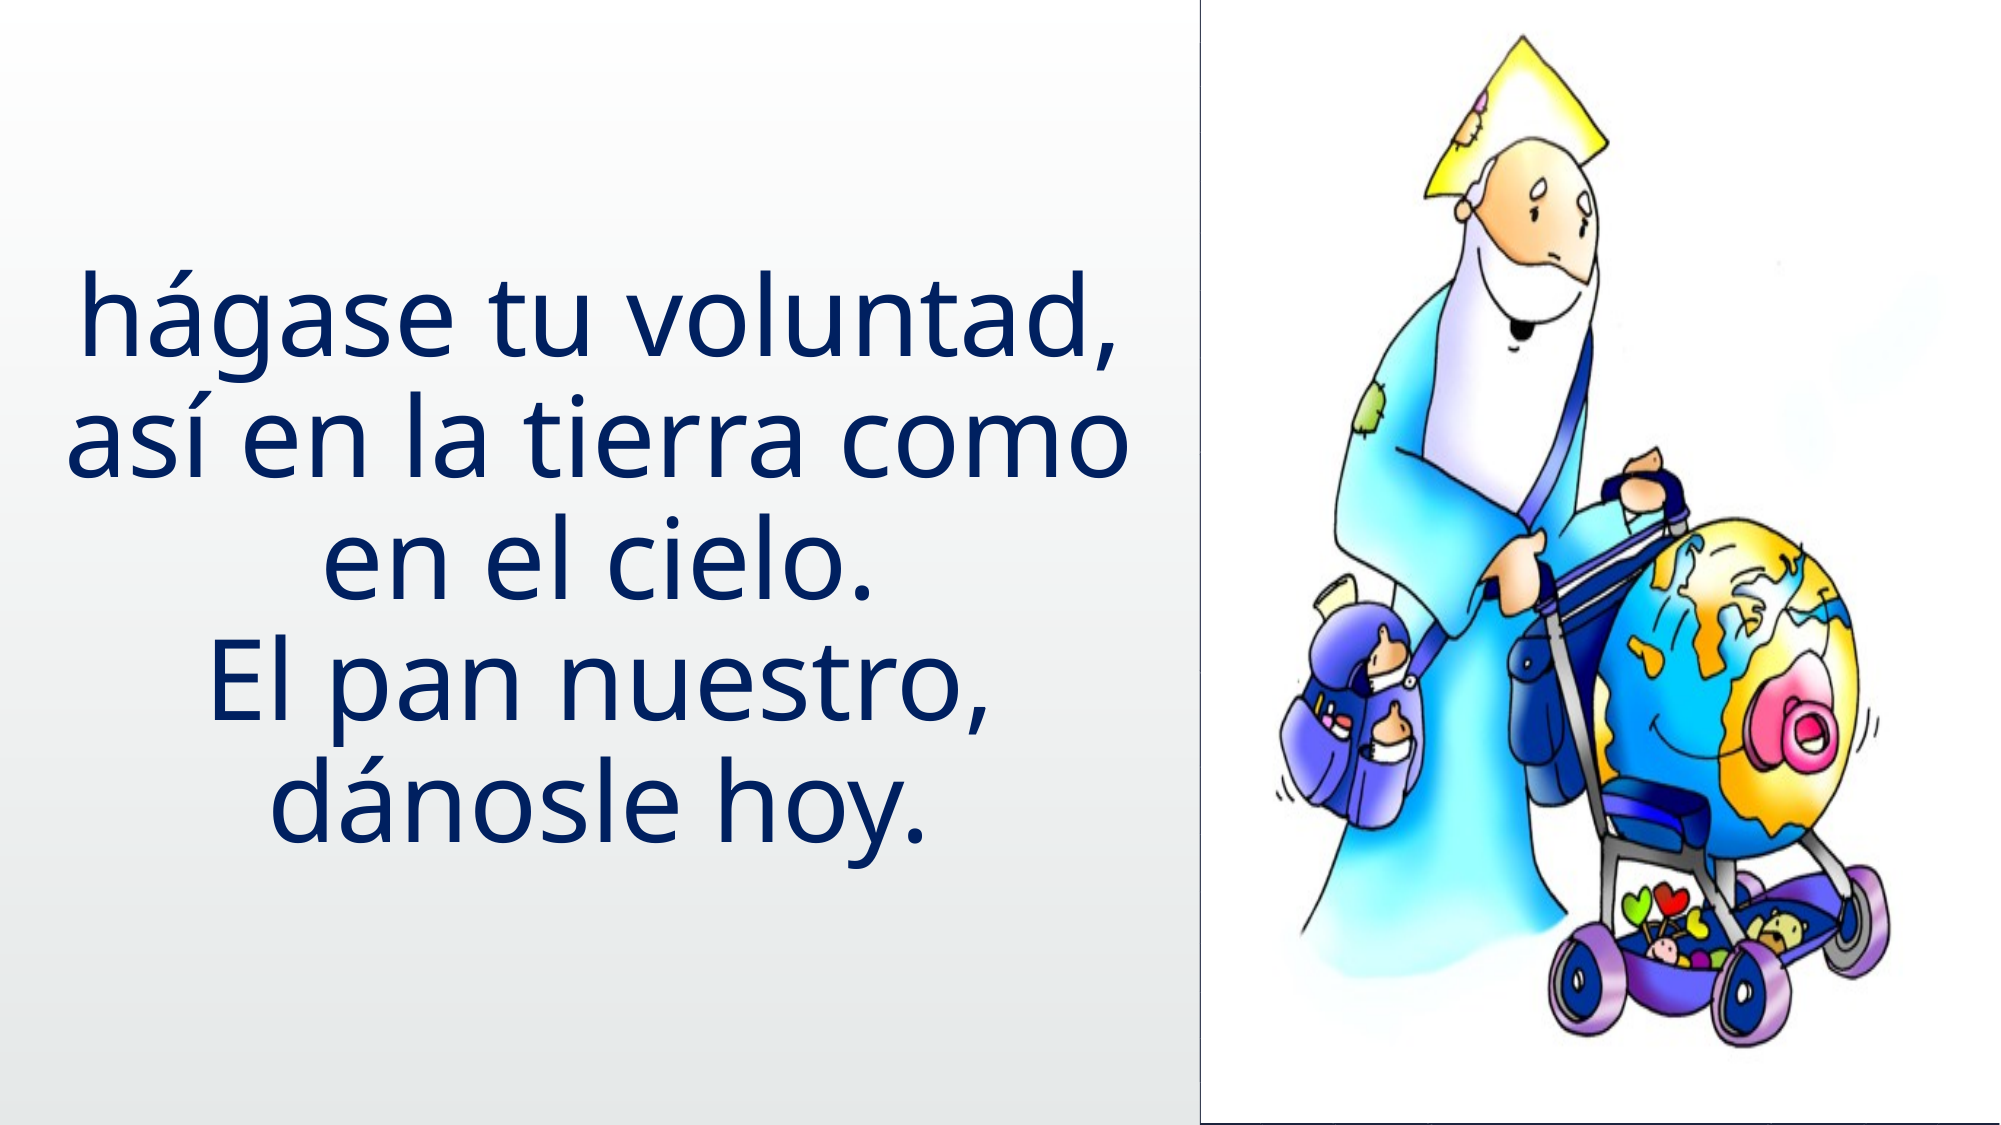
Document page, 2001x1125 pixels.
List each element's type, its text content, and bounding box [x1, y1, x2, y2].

picture [1200, 0, 2000, 1123]
title hágase tu voluntad, así en la tierra como en el cielo. El pan nuestro, dánosle hoy. [0, 0, 1201, 1125]
